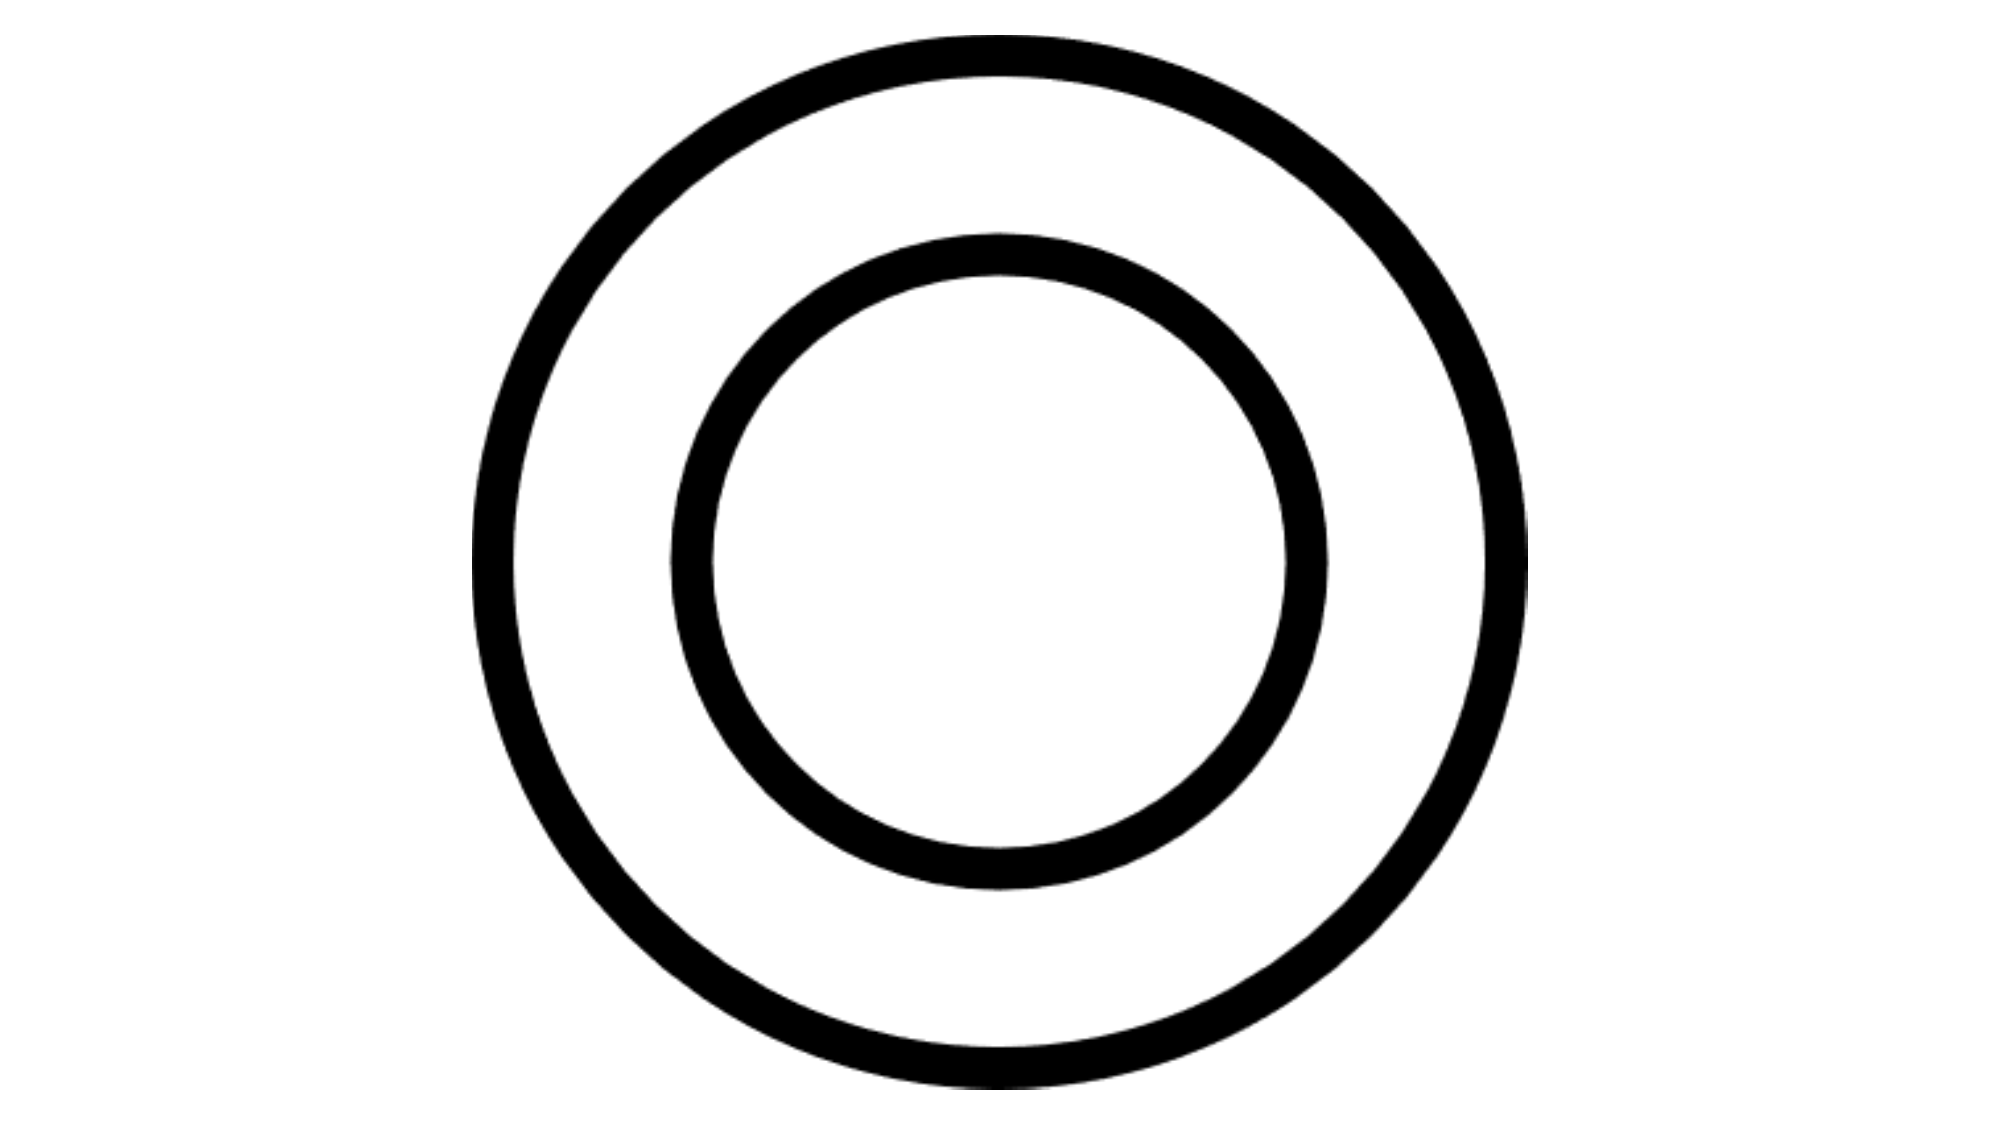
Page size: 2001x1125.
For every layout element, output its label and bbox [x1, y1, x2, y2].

picture [472, 35, 1528, 1090]
